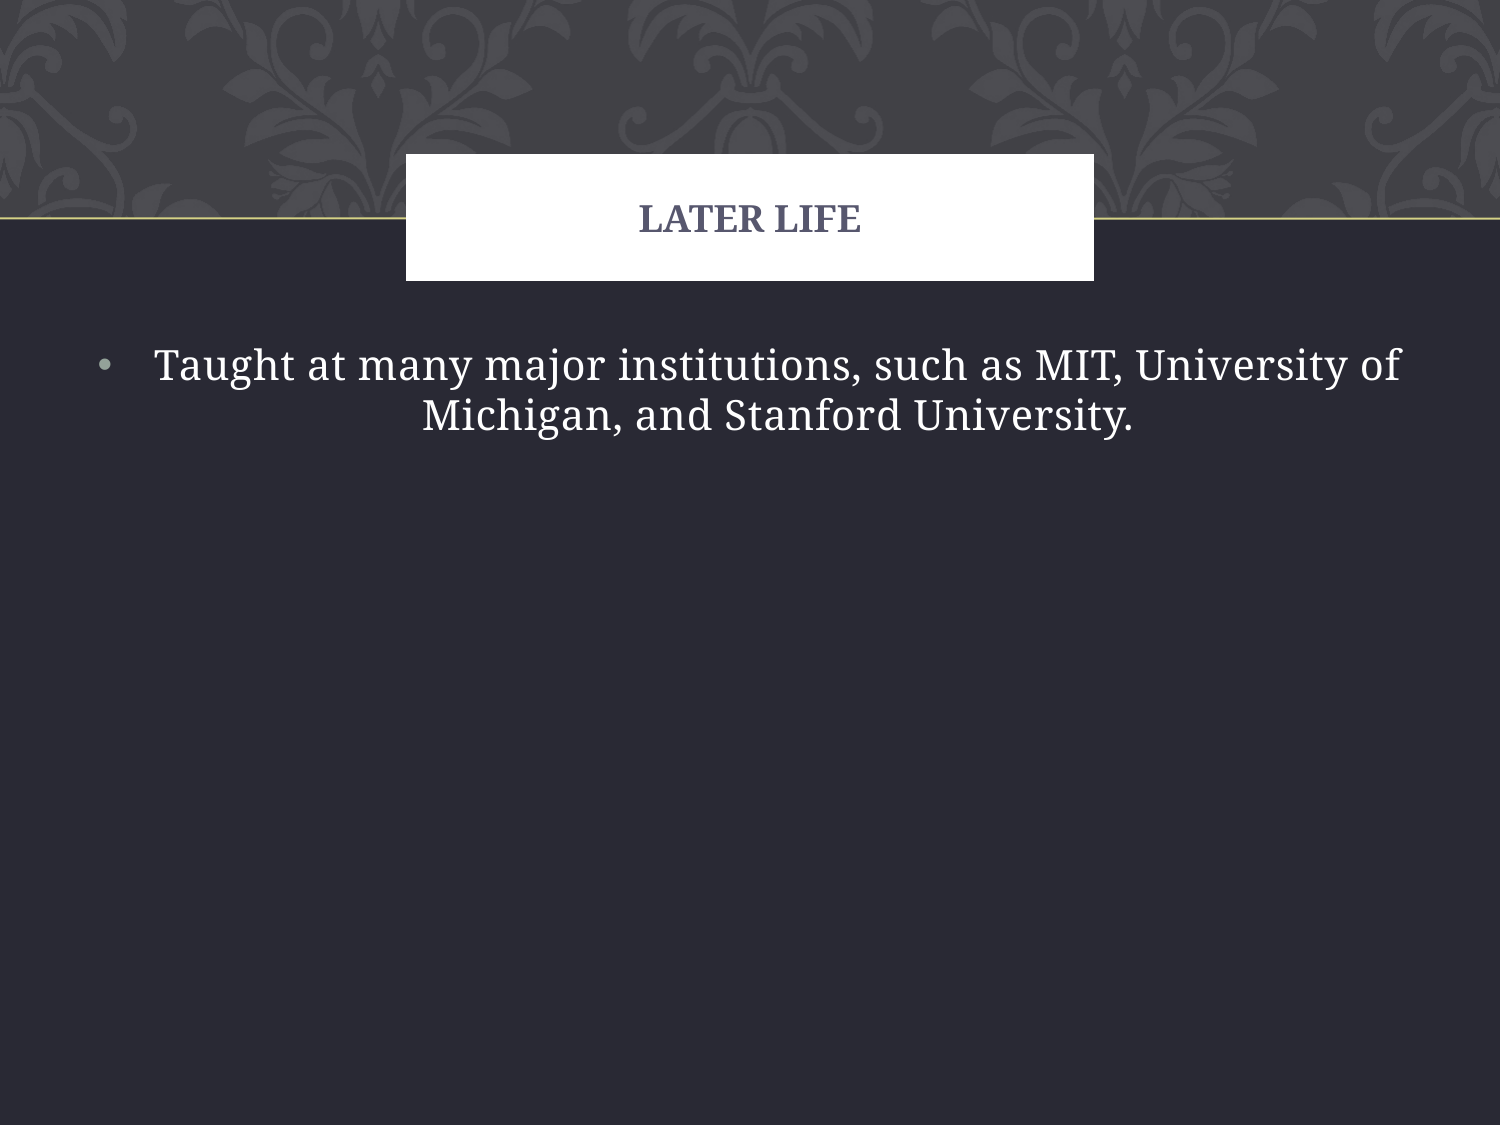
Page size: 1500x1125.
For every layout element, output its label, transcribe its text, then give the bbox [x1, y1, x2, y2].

list Taught at many major institutions, such as MIT, University of Michigan, and Stanford University. [75, 331, 1425, 1000]
title Later Life [406, 154, 1094, 281]
